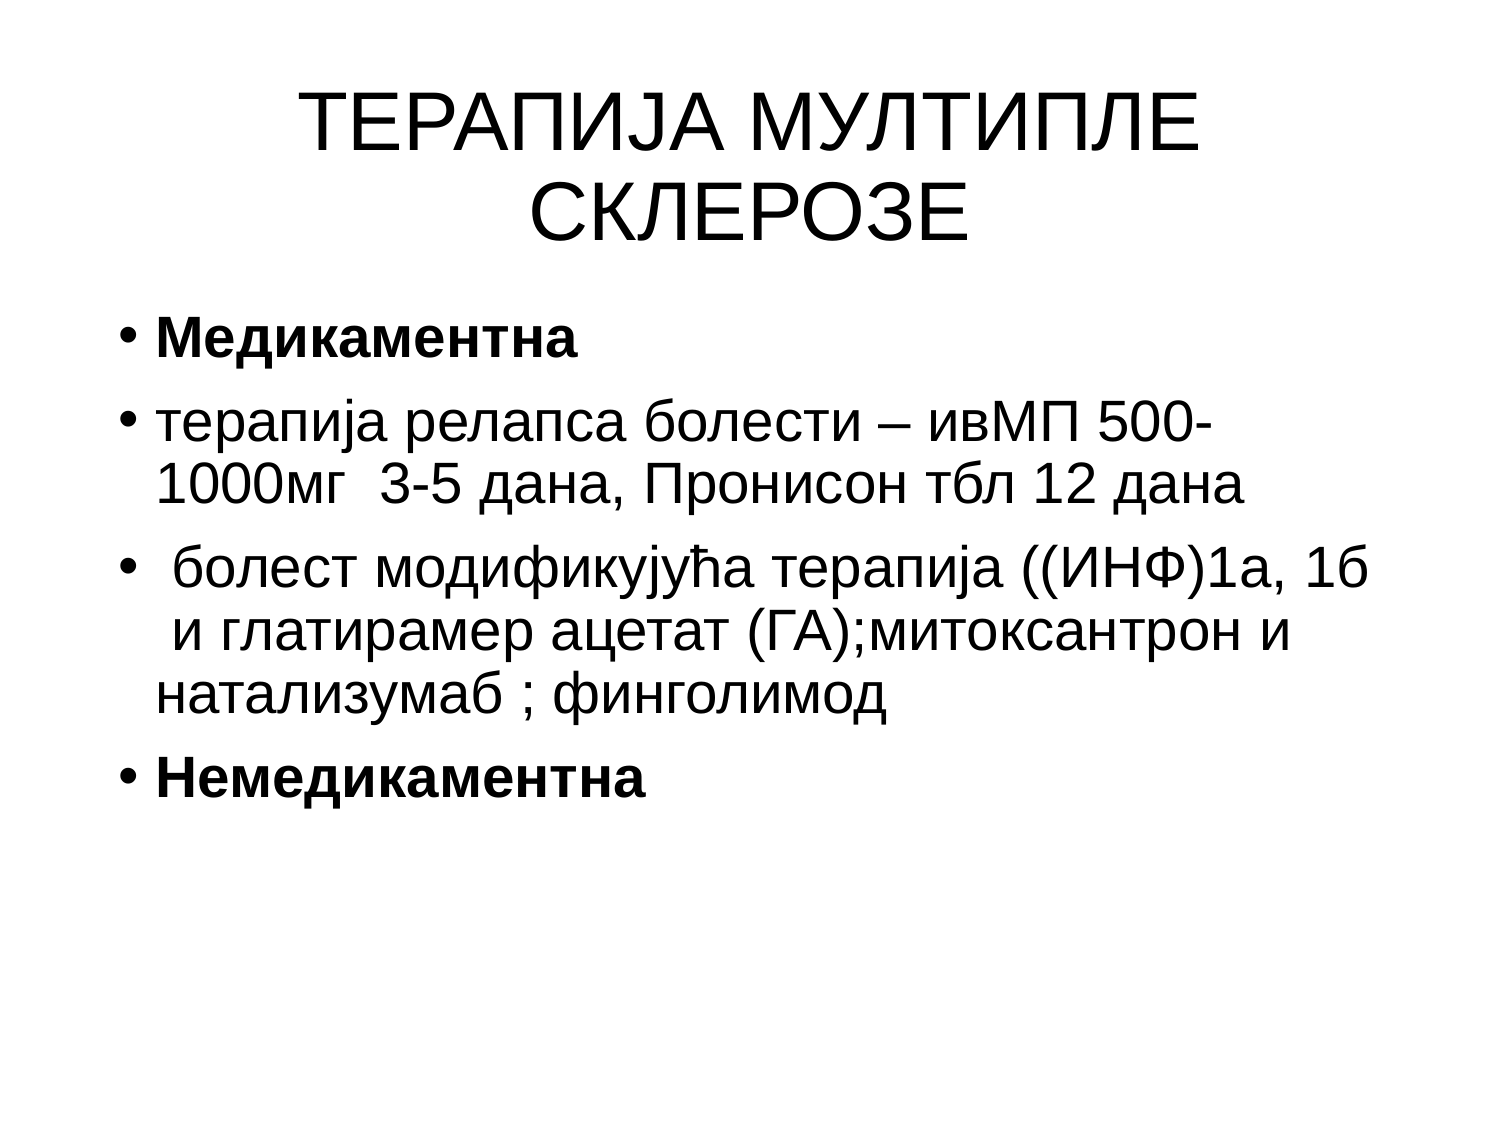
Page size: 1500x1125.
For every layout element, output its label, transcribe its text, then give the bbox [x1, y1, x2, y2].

title ТЕРАПИЈА МУЛТИПЛЕ СКЛЕРОЗЕ [103, 59, 1397, 278]
list Медикаментна терапија релапса болести – ивМП 500-1000мг 3-5 дана, Пронисон тбл 12 дана болест модификујућа терапија ((ИНФ)1а, 1б и глатирамер ацетат (ГА);митоксантрон и натализумаб ; финголимод Немедикаментна [103, 299, 1397, 1014]
